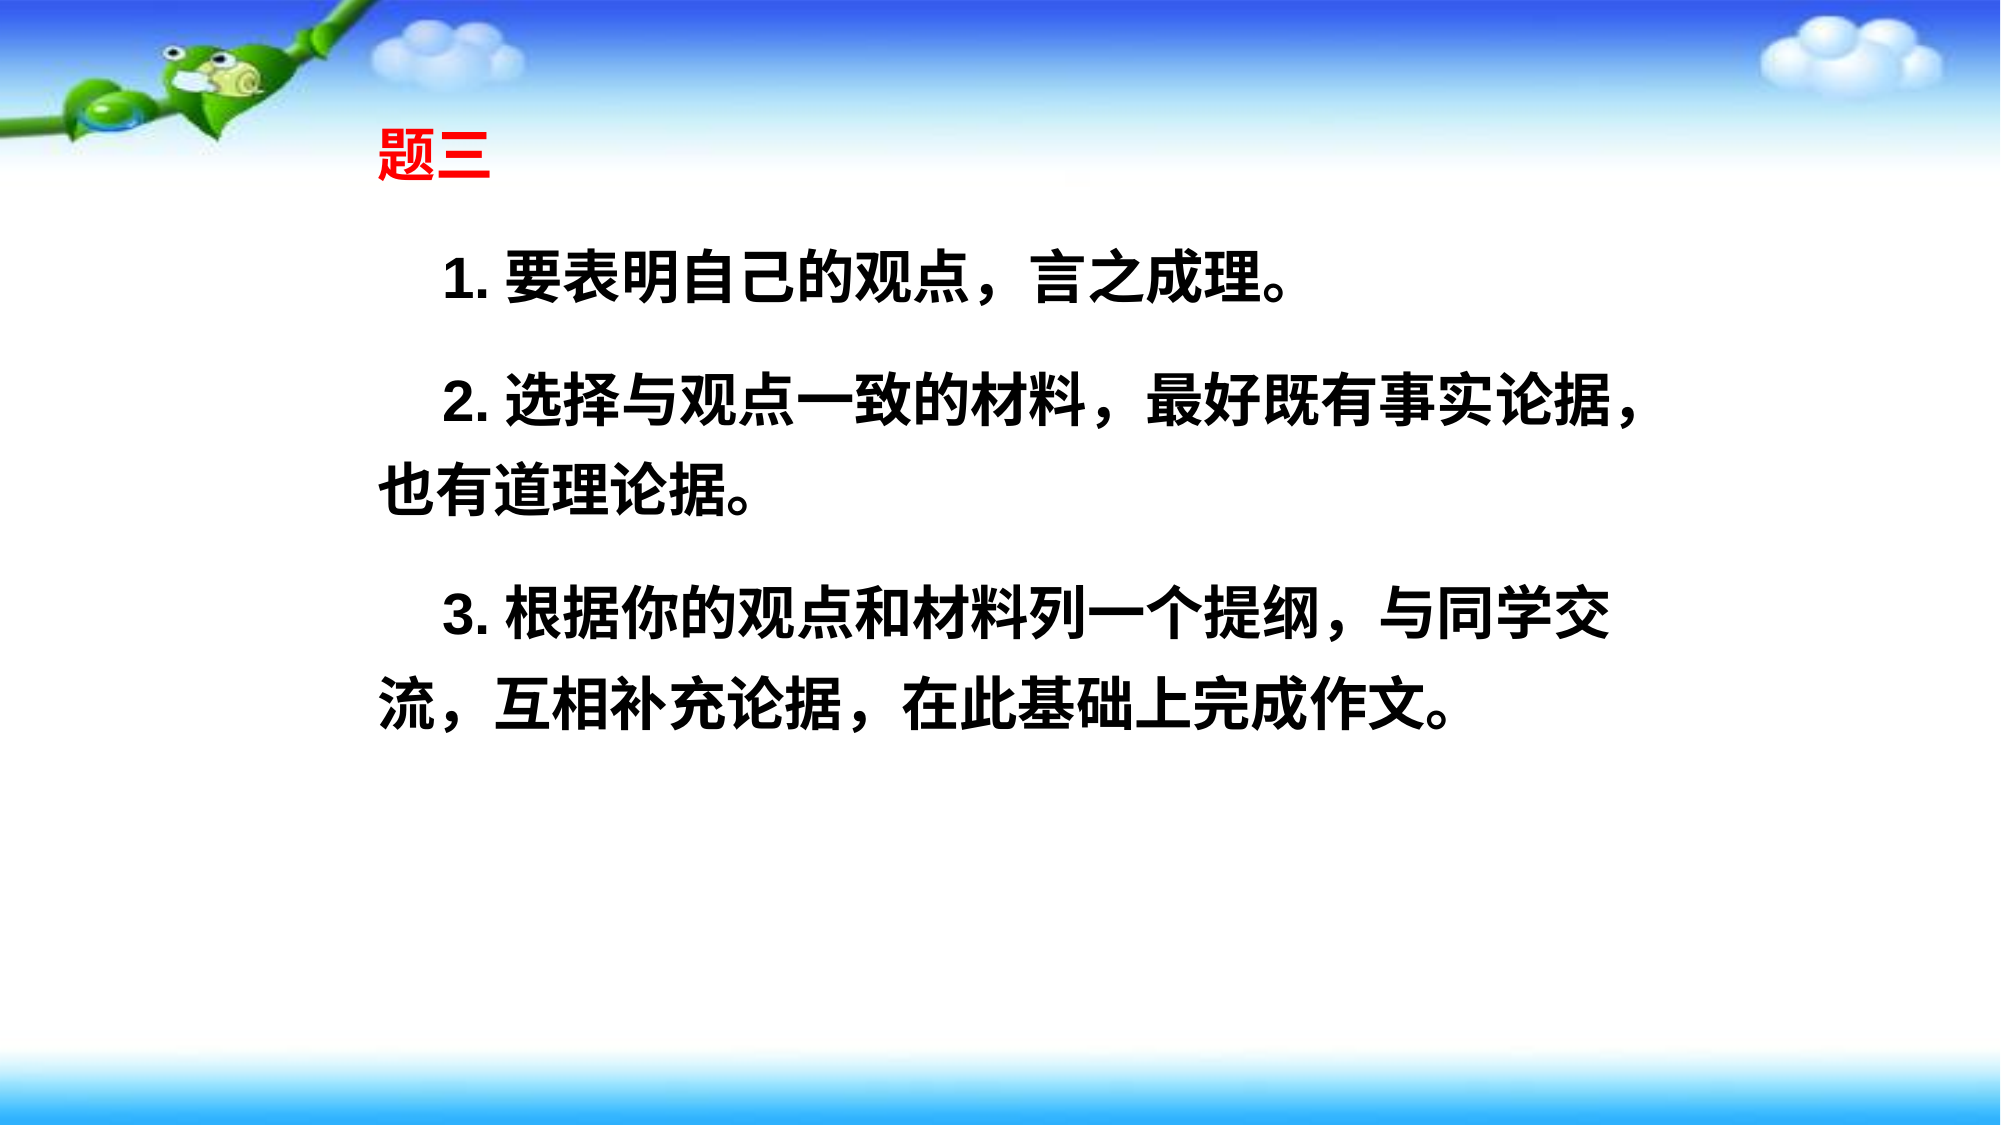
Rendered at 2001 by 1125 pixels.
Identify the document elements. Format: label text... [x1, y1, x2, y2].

text_box 题三 1.要表明自己的观点，言之成理。 2.选择与观点一致的材料，最好既有事实论据，也有道理论据。 3.根据你的观点和材料列一个提纲，与同学交流，互相补充论据，在此基础上完成作文。 [362, 89, 1638, 745]
picture [0, 0, 2001, 1125]
